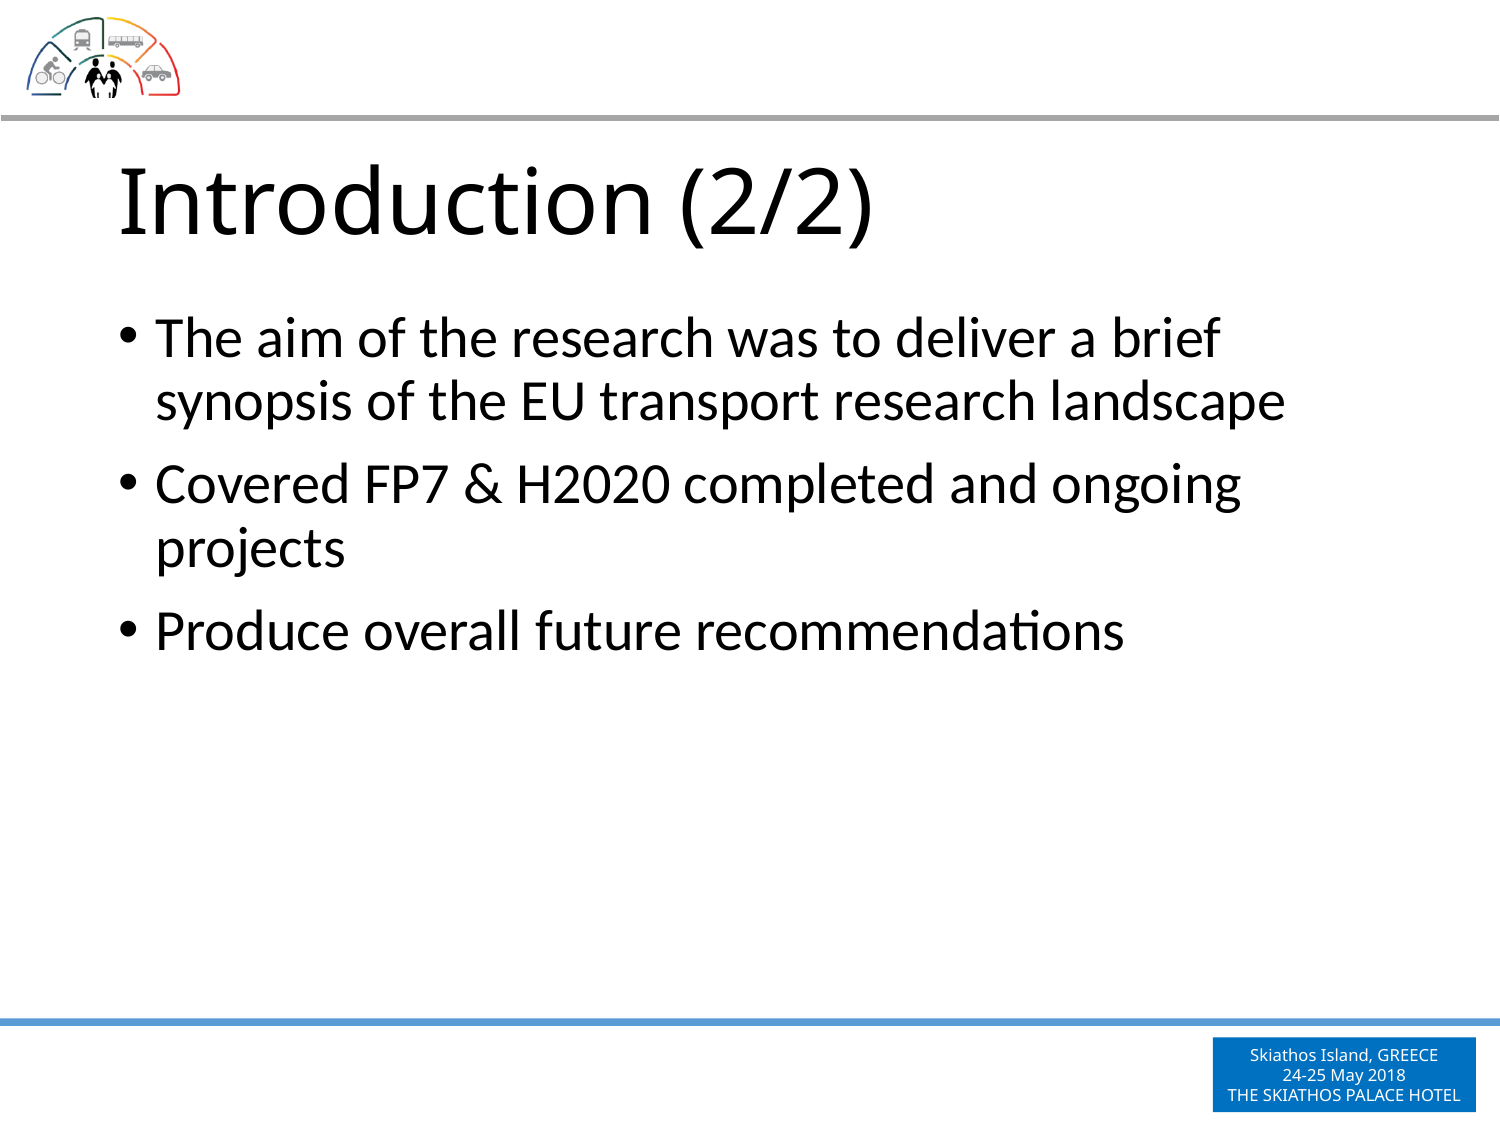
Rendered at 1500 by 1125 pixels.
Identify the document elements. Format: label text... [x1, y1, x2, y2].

title Introduction (2/2) [103, 133, 1397, 278]
picture [15, 12, 190, 108]
list The aim of the research was to deliver a brief synopsis of the EU transport research landscape Covered FP7 & H2020 completed and ongoing projects Produce overall future recommendations [103, 299, 1397, 1014]
